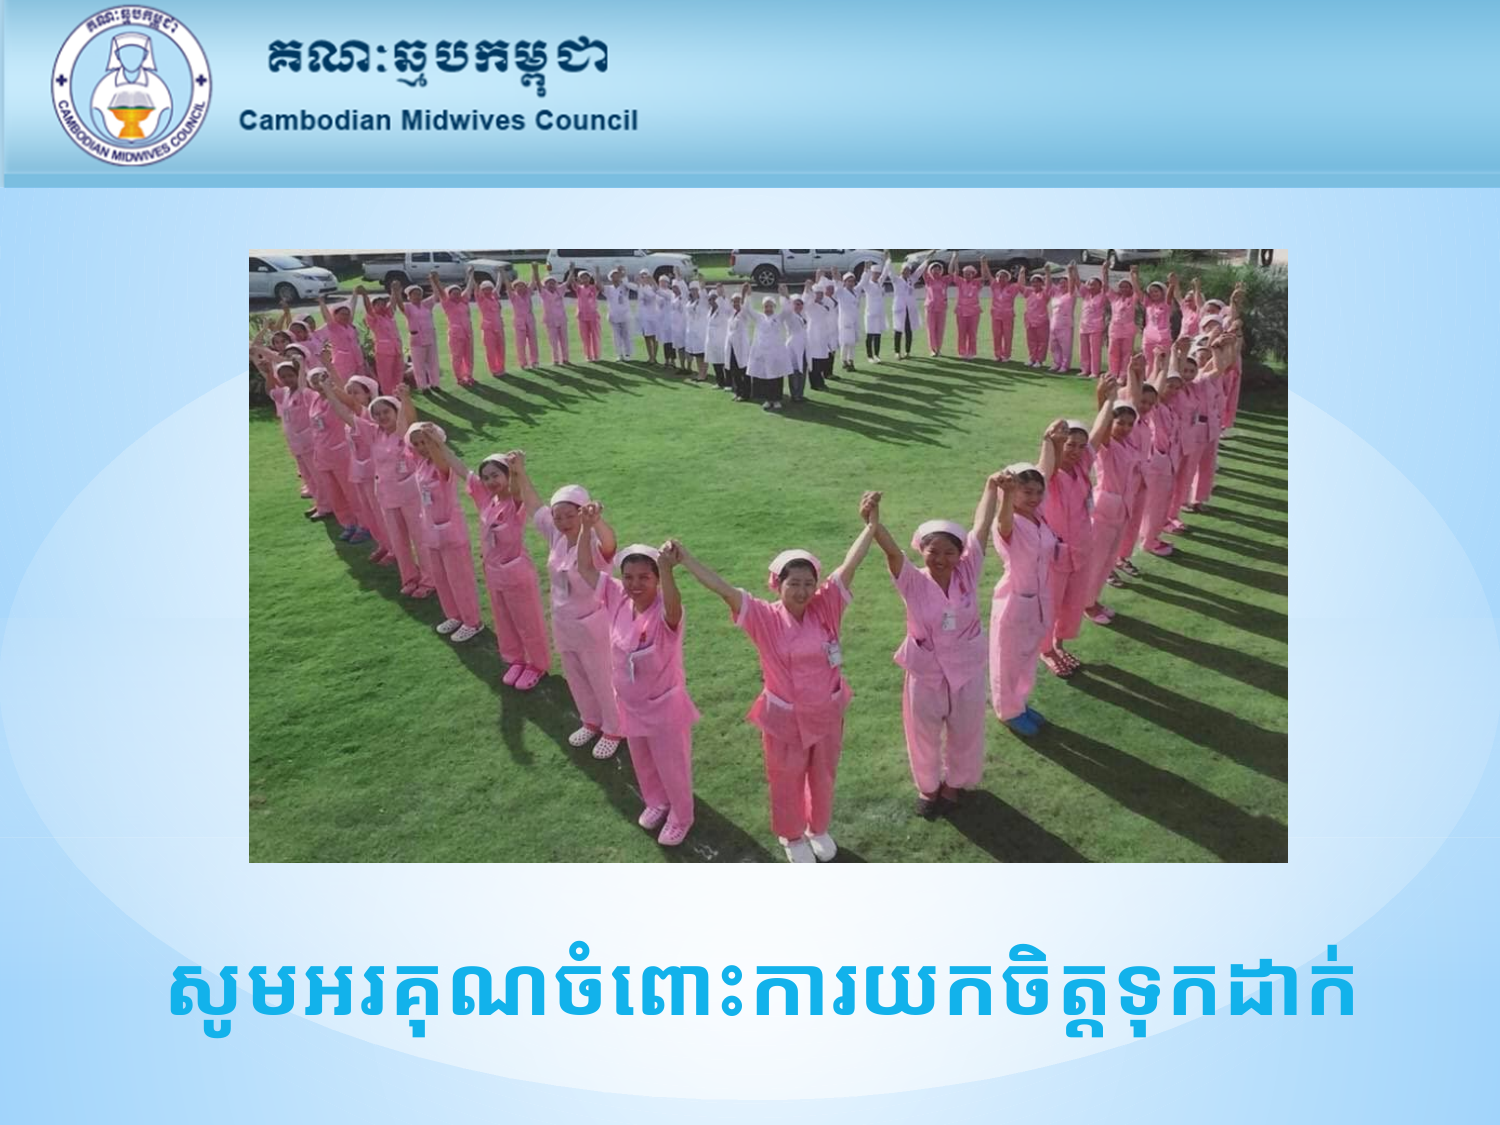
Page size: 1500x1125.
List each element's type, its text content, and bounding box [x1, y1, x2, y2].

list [249, 249, 1288, 863]
title សូមអរគុណចំពោះការយកចិត្តទុកដាក់ [87, 924, 1438, 1050]
picture [0, 0, 1500, 188]
